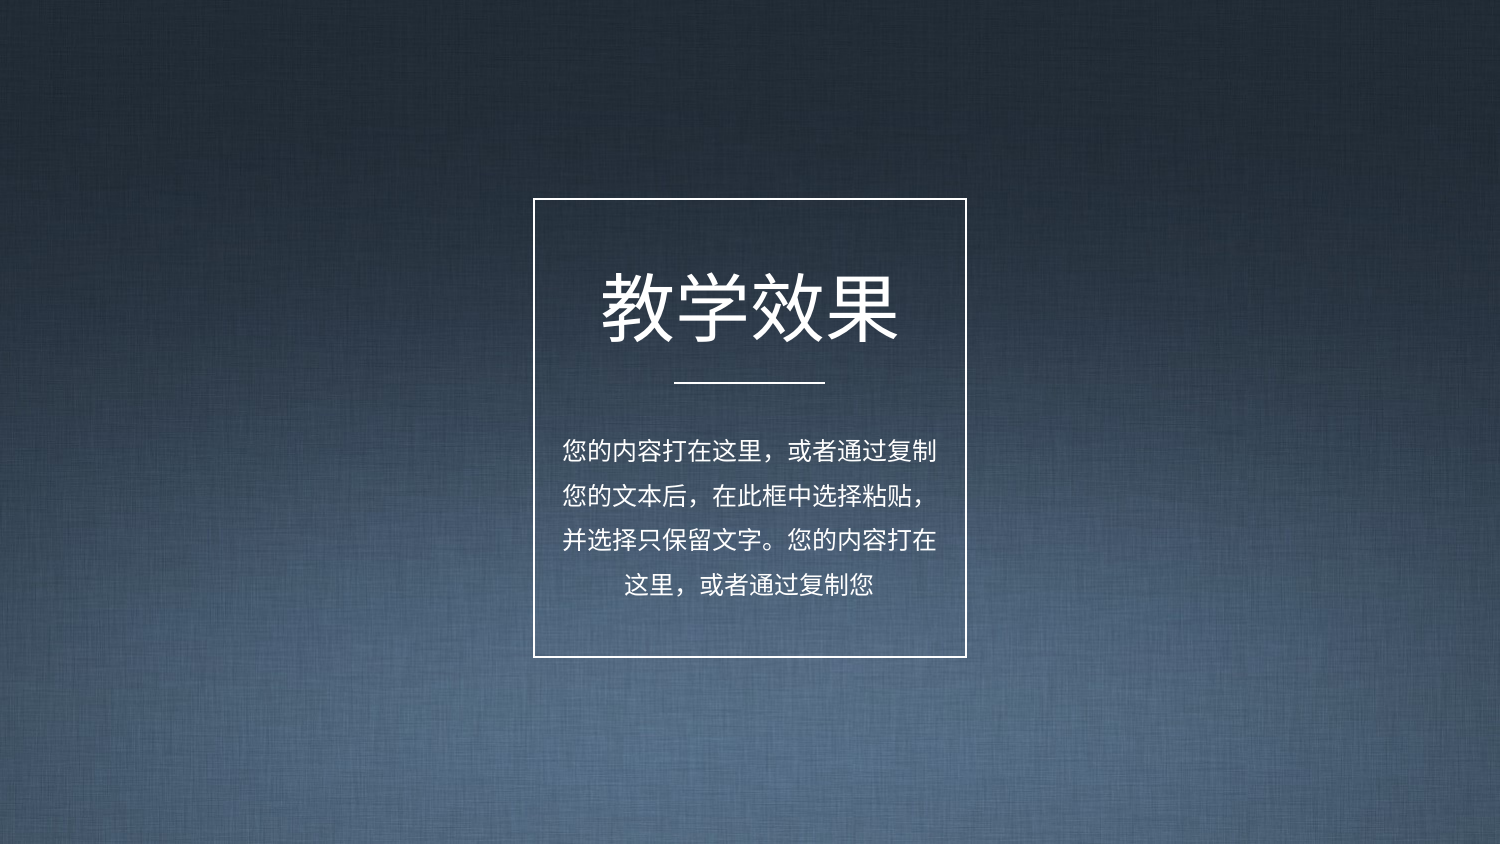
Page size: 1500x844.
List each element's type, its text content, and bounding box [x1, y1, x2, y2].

text_box [533, 360, 967, 658]
text_box 您的内容打在这里，或者通过复制您的文本后，在此框中选择粘贴，并选择只保留文字。您的内容打在这里，或者通过复制您 [540, 412, 960, 608]
text_box [533, 198, 967, 254]
picture [0, 0, 1500, 844]
text_box 教学效果 [464, 254, 1036, 360]
